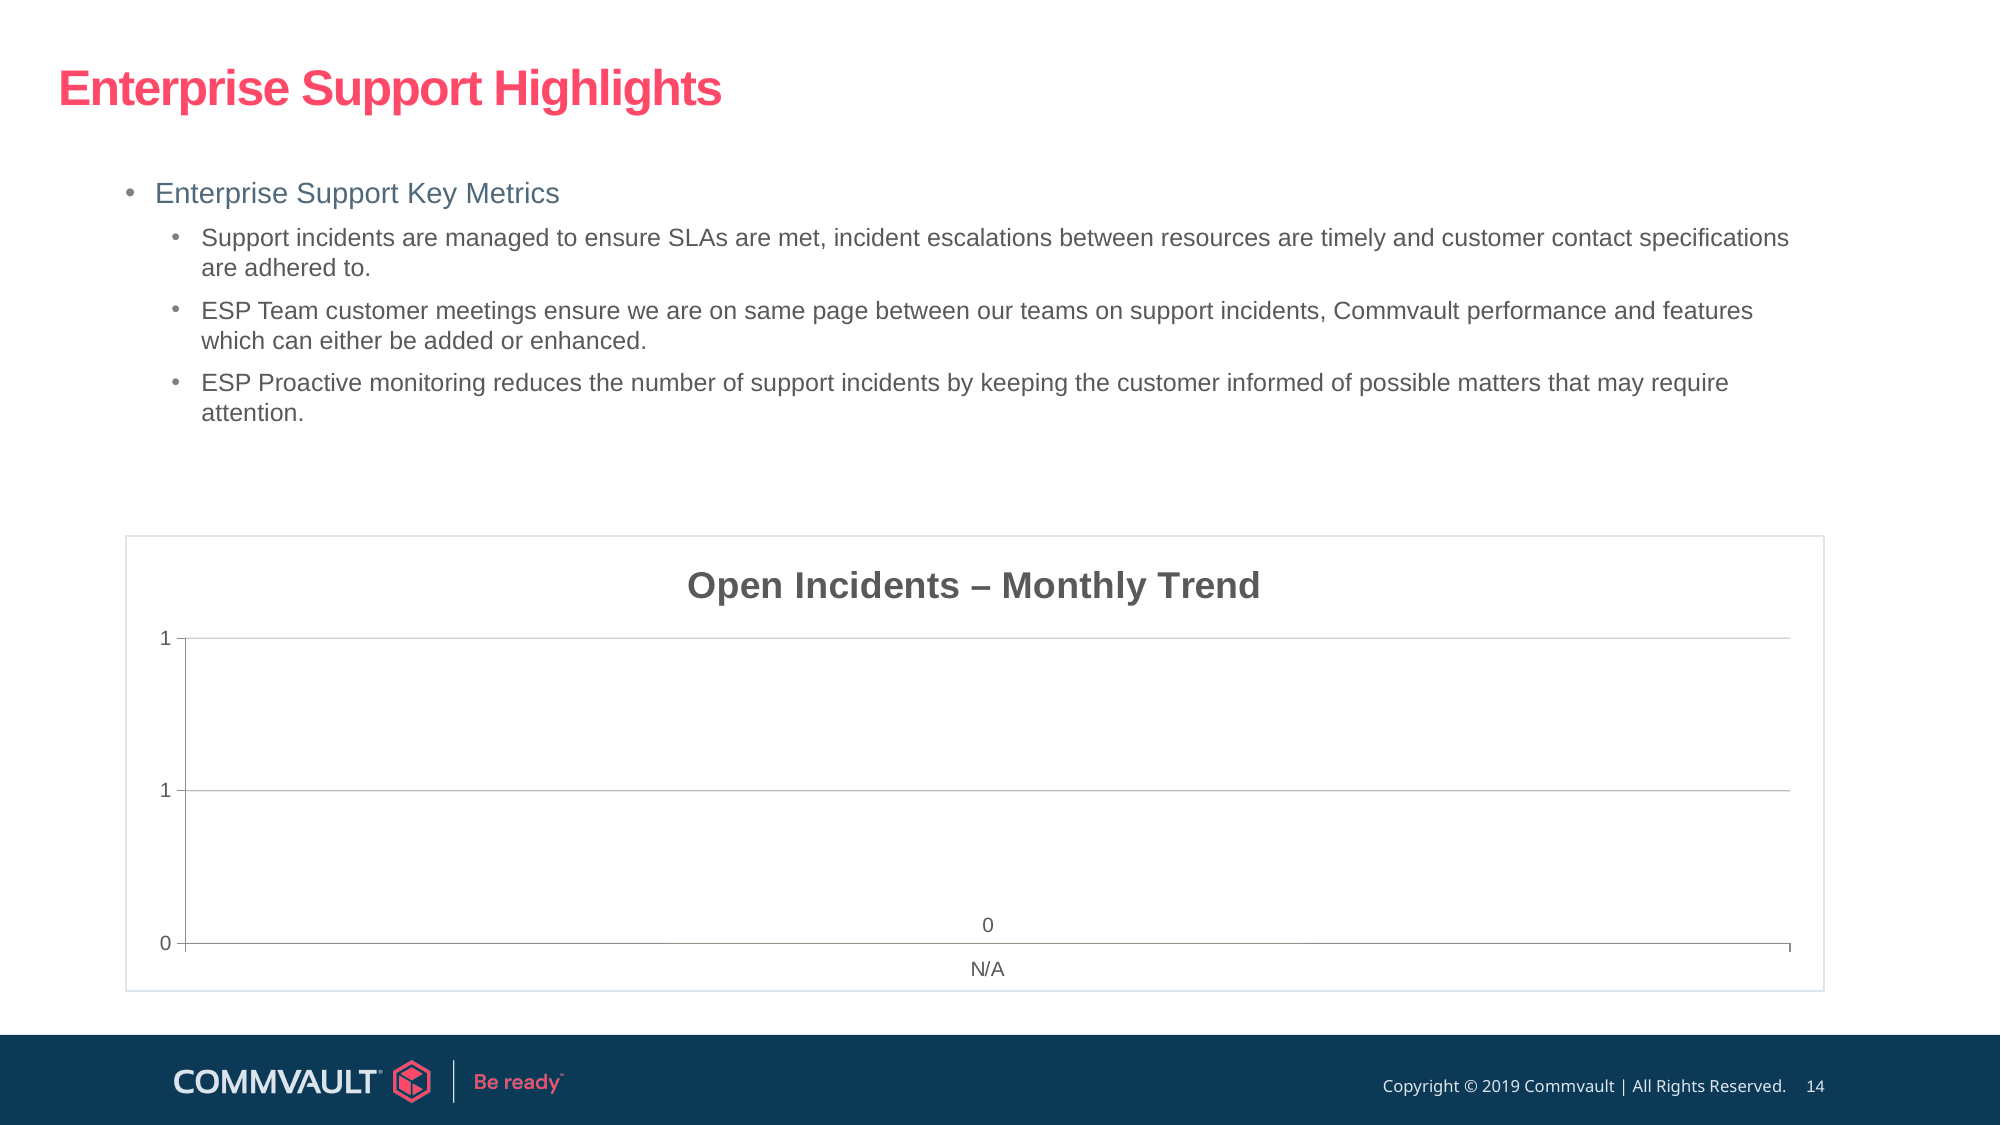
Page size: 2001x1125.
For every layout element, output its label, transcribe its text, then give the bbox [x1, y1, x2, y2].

slide_number 14 [1790, 1051, 1825, 1097]
title Enterprise Support Highlights [58, 46, 1709, 117]
picture [174, 1060, 564, 1103]
chart [124, 534, 1826, 992]
list Enterprise Support Key Metrics Support incidents are managed to ensure SLAs are met, incident escalations between resources are timely and customer contact specifications are adhered to. ESP Team customer meetings ensure we are on same page between our teams on support incidents, Commvault performance and features which can either be added or enhanced. ESP Proactive monitoring reduces the number of support incidents by keeping the customer informed of possible matters that may require attention. [125, 174, 1825, 534]
